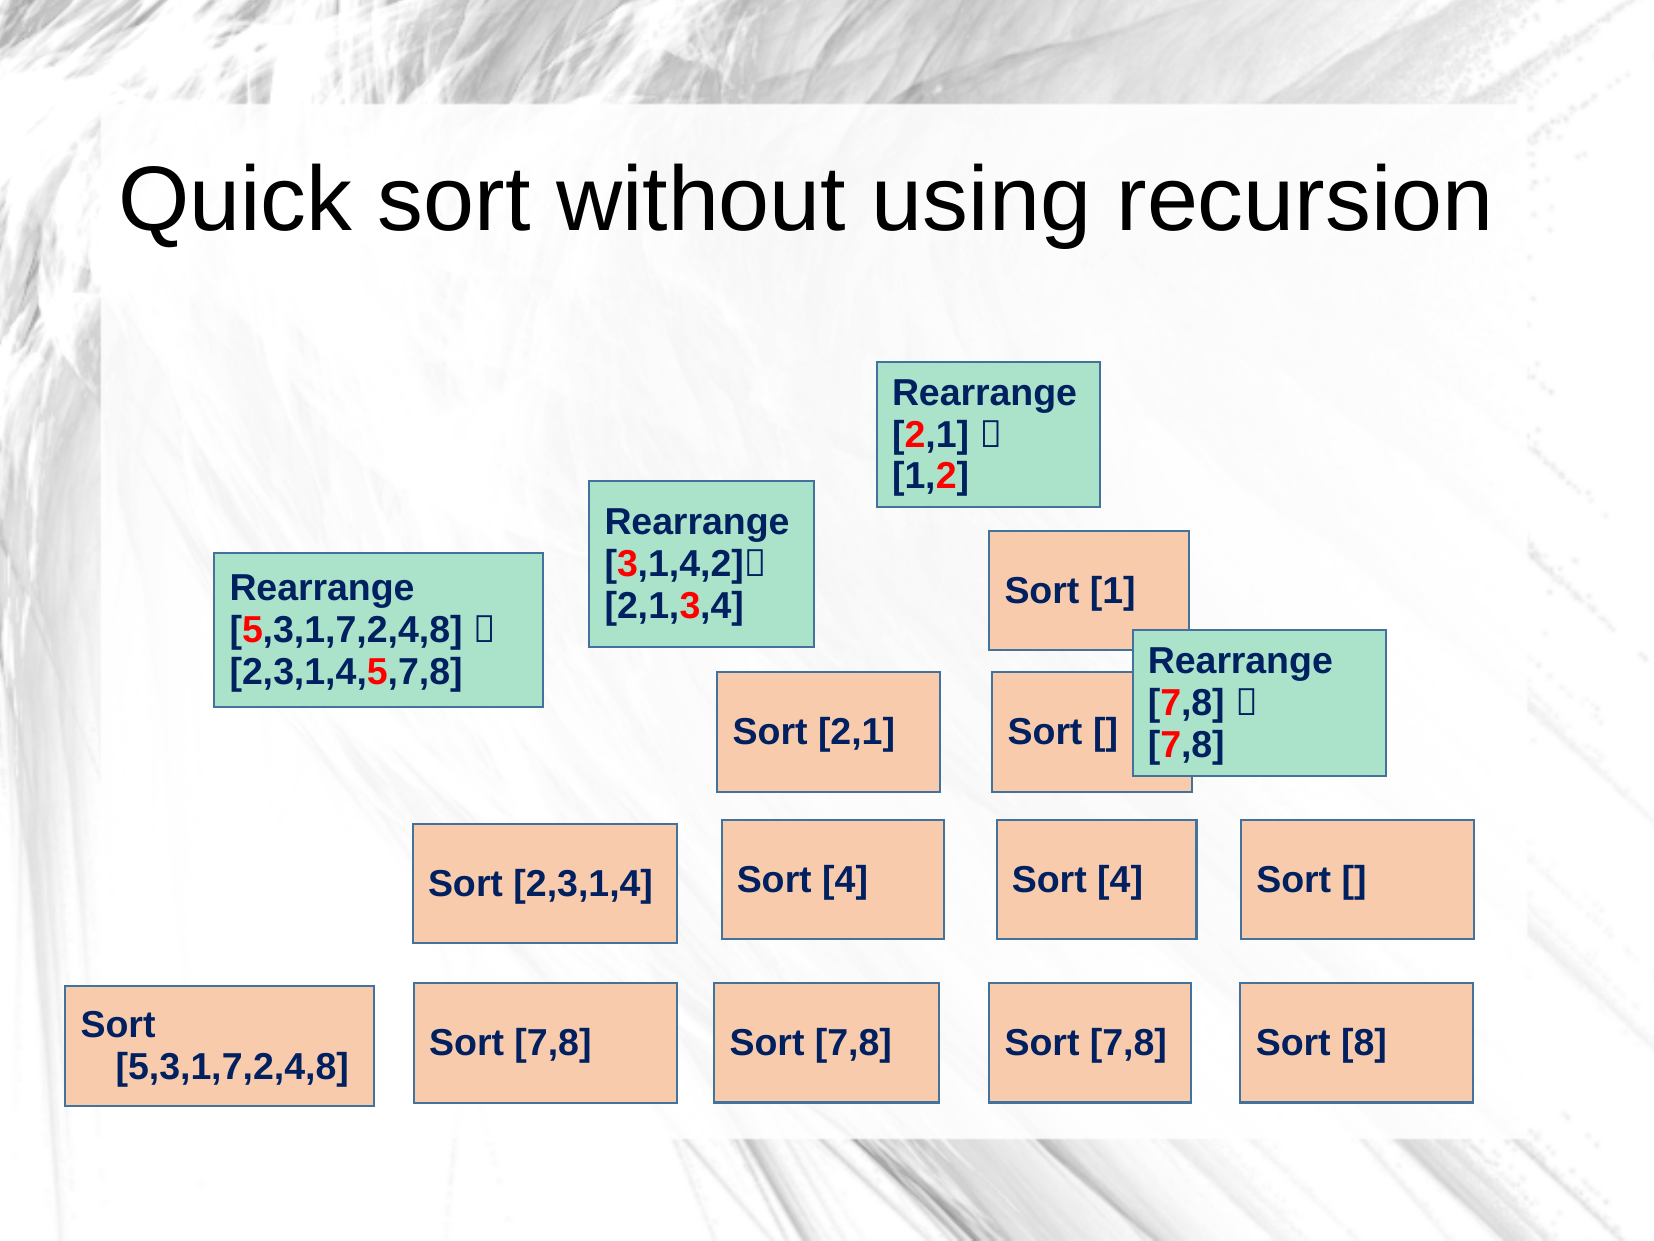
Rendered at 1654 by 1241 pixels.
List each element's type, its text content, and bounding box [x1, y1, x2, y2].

text_box Sort [7,8] [989, 983, 1192, 1103]
text_box Rearrange [7,8]  [7,8] [1132, 630, 1386, 776]
text_box Sort [5,3,1,7,2,4,8] [65, 986, 374, 1106]
text_box Sort [7,8] [413, 983, 677, 1103]
text_box Sort [4] [721, 819, 945, 940]
text_box Sort [] [992, 672, 1193, 792]
text_box Rearrange [5,3,1,7,2,4,8]  [2,3,1,4,5,7,8] [214, 552, 544, 708]
text_box Rearrange [2,1]  [1,2] [876, 361, 1101, 508]
text_box Sort [1] [989, 530, 1190, 651]
text_box Sort [2,3,1,4] [412, 823, 677, 944]
text_box Sort [4] [996, 819, 1197, 940]
text_box Sort [8] [1240, 983, 1474, 1103]
text_box Rearrange [3,1,4,2] [2,1,3,4] [589, 480, 815, 648]
title Quick sort without using recursion [118, 112, 1506, 281]
text_box Sort [] [1241, 819, 1474, 940]
picture [0, 0, 1654, 1241]
text_box Sort [7,8] [714, 983, 940, 1103]
text_box Sort [2,1] [717, 672, 940, 792]
